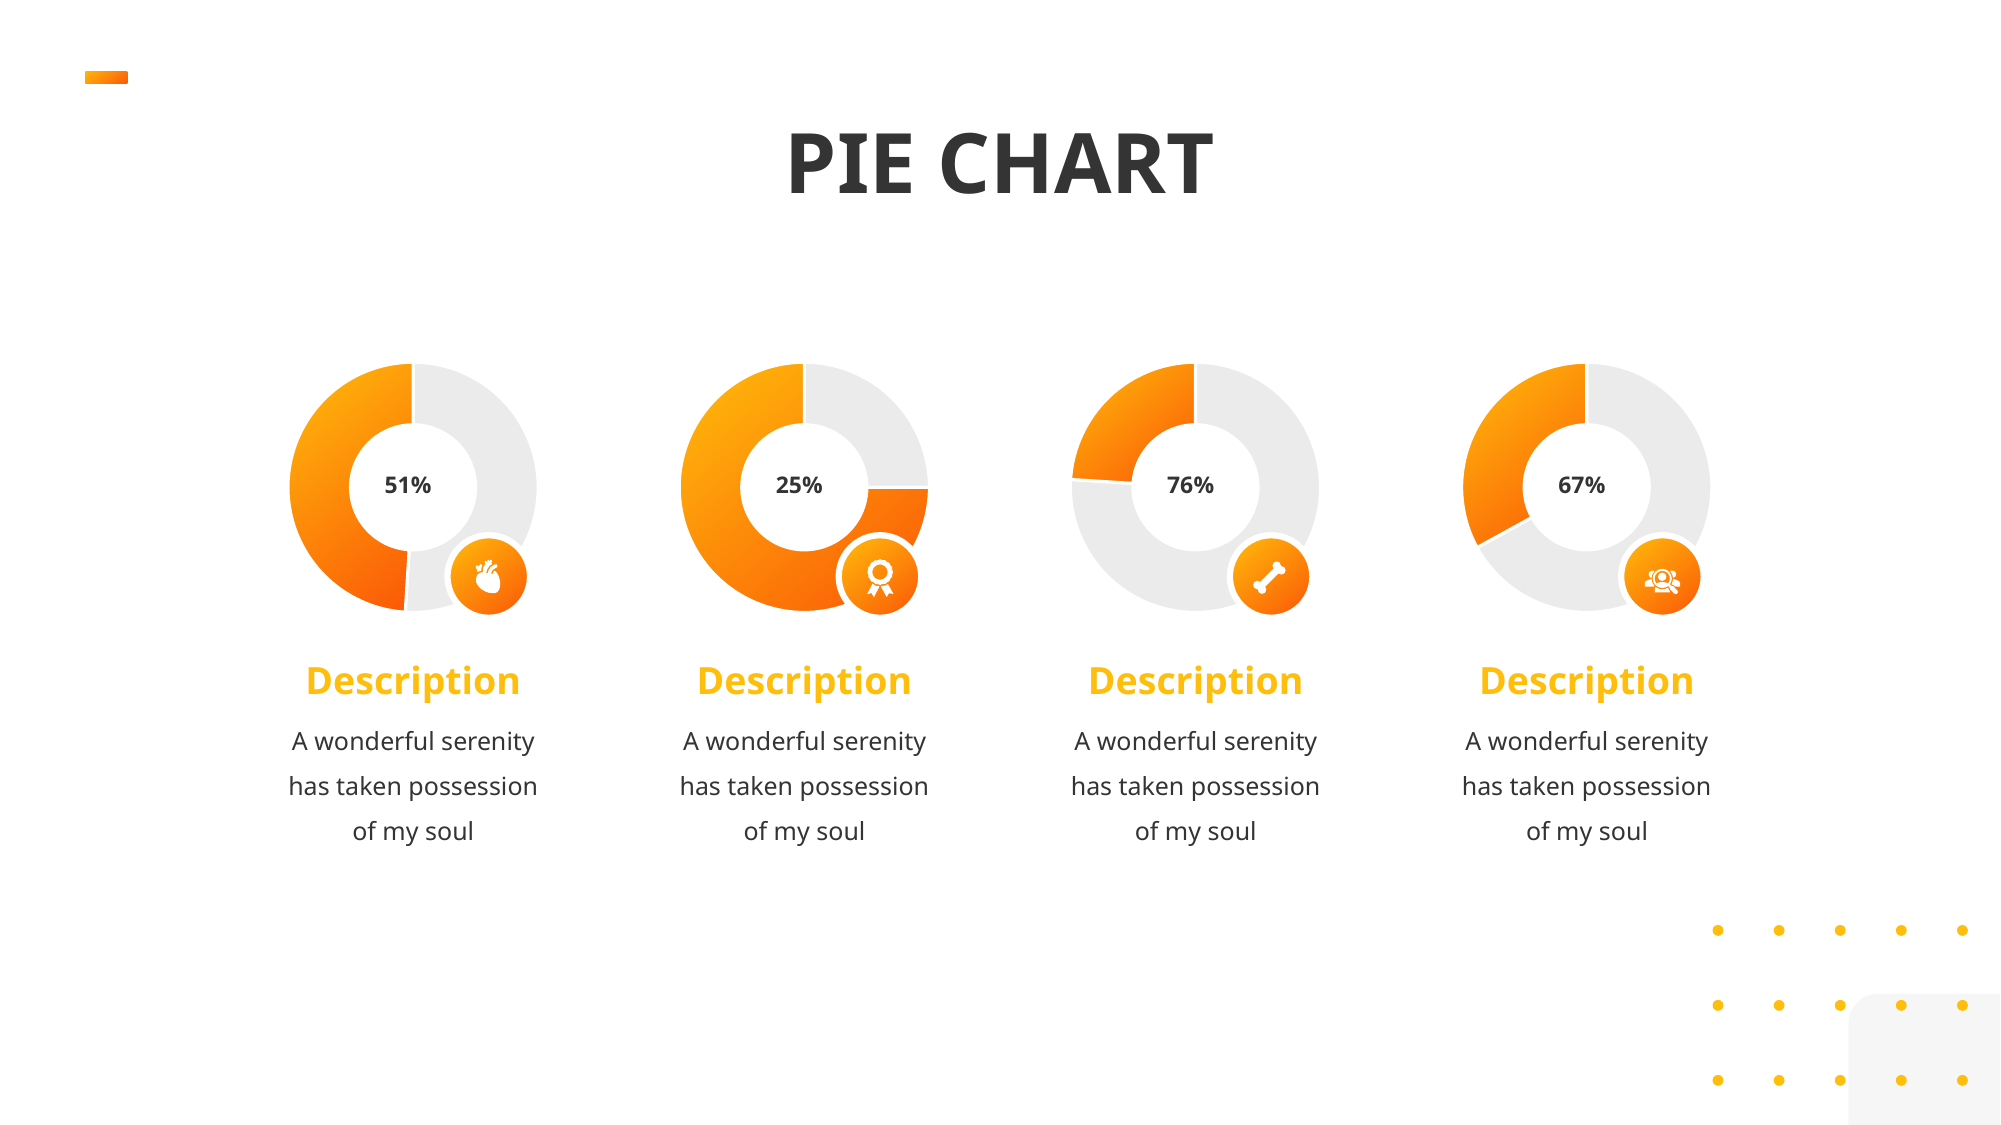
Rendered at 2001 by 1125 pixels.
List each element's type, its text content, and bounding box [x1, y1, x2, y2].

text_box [1642, 561, 1683, 602]
text_box Description [1048, 649, 1344, 710]
text_box A wonderful serenity has taken possession of my soul [1048, 710, 1344, 853]
text_box Description [1439, 649, 1735, 710]
text_box A wonderful serenity has taken possession of my soul [266, 710, 561, 853]
text_box Description [657, 649, 953, 710]
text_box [467, 556, 508, 597]
chart [217, 356, 1783, 618]
text_box Description [266, 649, 561, 710]
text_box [858, 556, 902, 600]
list PIE CHART [379, 102, 1621, 220]
text_box A wonderful serenity has taken possession of my soul [657, 710, 953, 853]
text_box A wonderful serenity has taken possession of my soul [1439, 710, 1735, 853]
